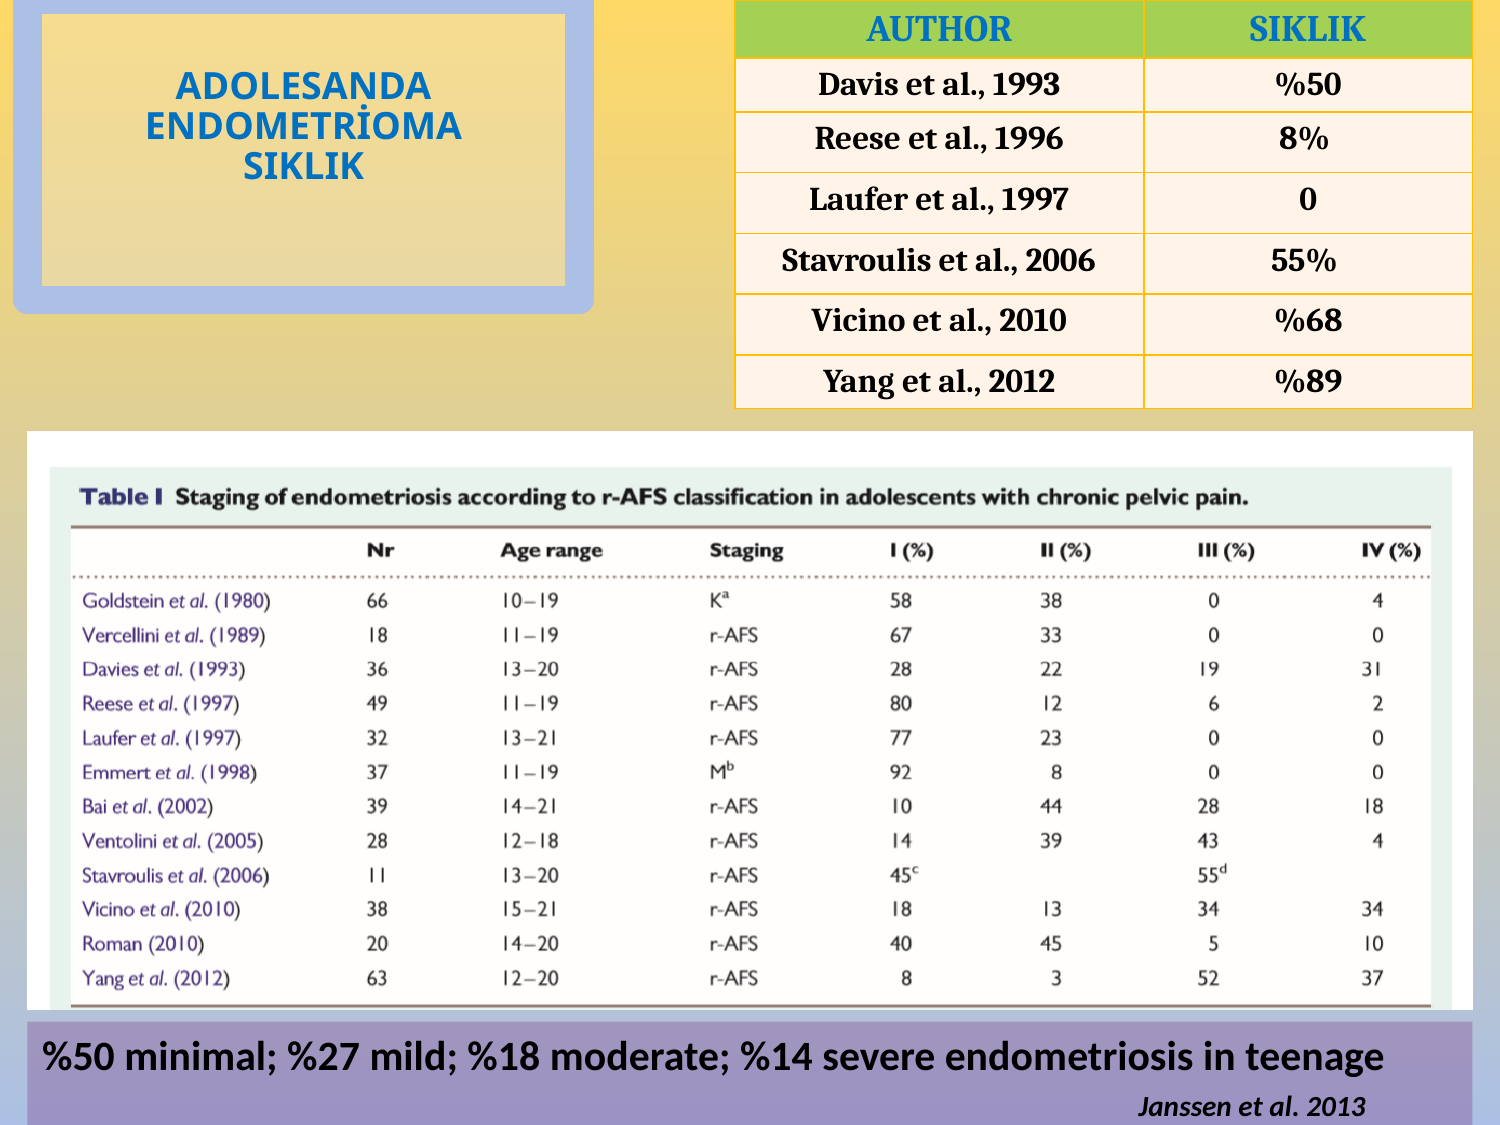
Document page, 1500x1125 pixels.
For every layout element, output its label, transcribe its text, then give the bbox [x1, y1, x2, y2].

table_cell %89 [1145, 356, 1472, 408]
table_cell 55% [1145, 234, 1472, 293]
table_header SIKLIK [1145, 1, 1472, 57]
title ADOLESANDA ENDOMETRİOMA SIKLIK [27, 0, 580, 300]
table_cell %68 [1145, 295, 1472, 354]
table_cell %50 [1145, 59, 1472, 111]
picture [27, 431, 1473, 1010]
table_cell Laufer et al., 1997 [736, 173, 1143, 233]
table_cell Yang et al., 2012 [736, 356, 1143, 408]
table_cell Stavroulis et al., 2006 [736, 234, 1143, 293]
table_cell 8% [1145, 113, 1472, 172]
text_box %50 minimal; %27 mild; %18 moderate; %14 severe endometriosis in teenage Janssen et al. 2013 [27, 1021, 1473, 1125]
table_cell Davis et al., 1993 [736, 59, 1143, 111]
table_cell Reese et al., 1996 [736, 113, 1143, 172]
table_cell Vicino et al., 2010 [736, 295, 1143, 354]
table_header AUTHOR [736, 1, 1143, 57]
table_cell 0 [1145, 173, 1472, 233]
